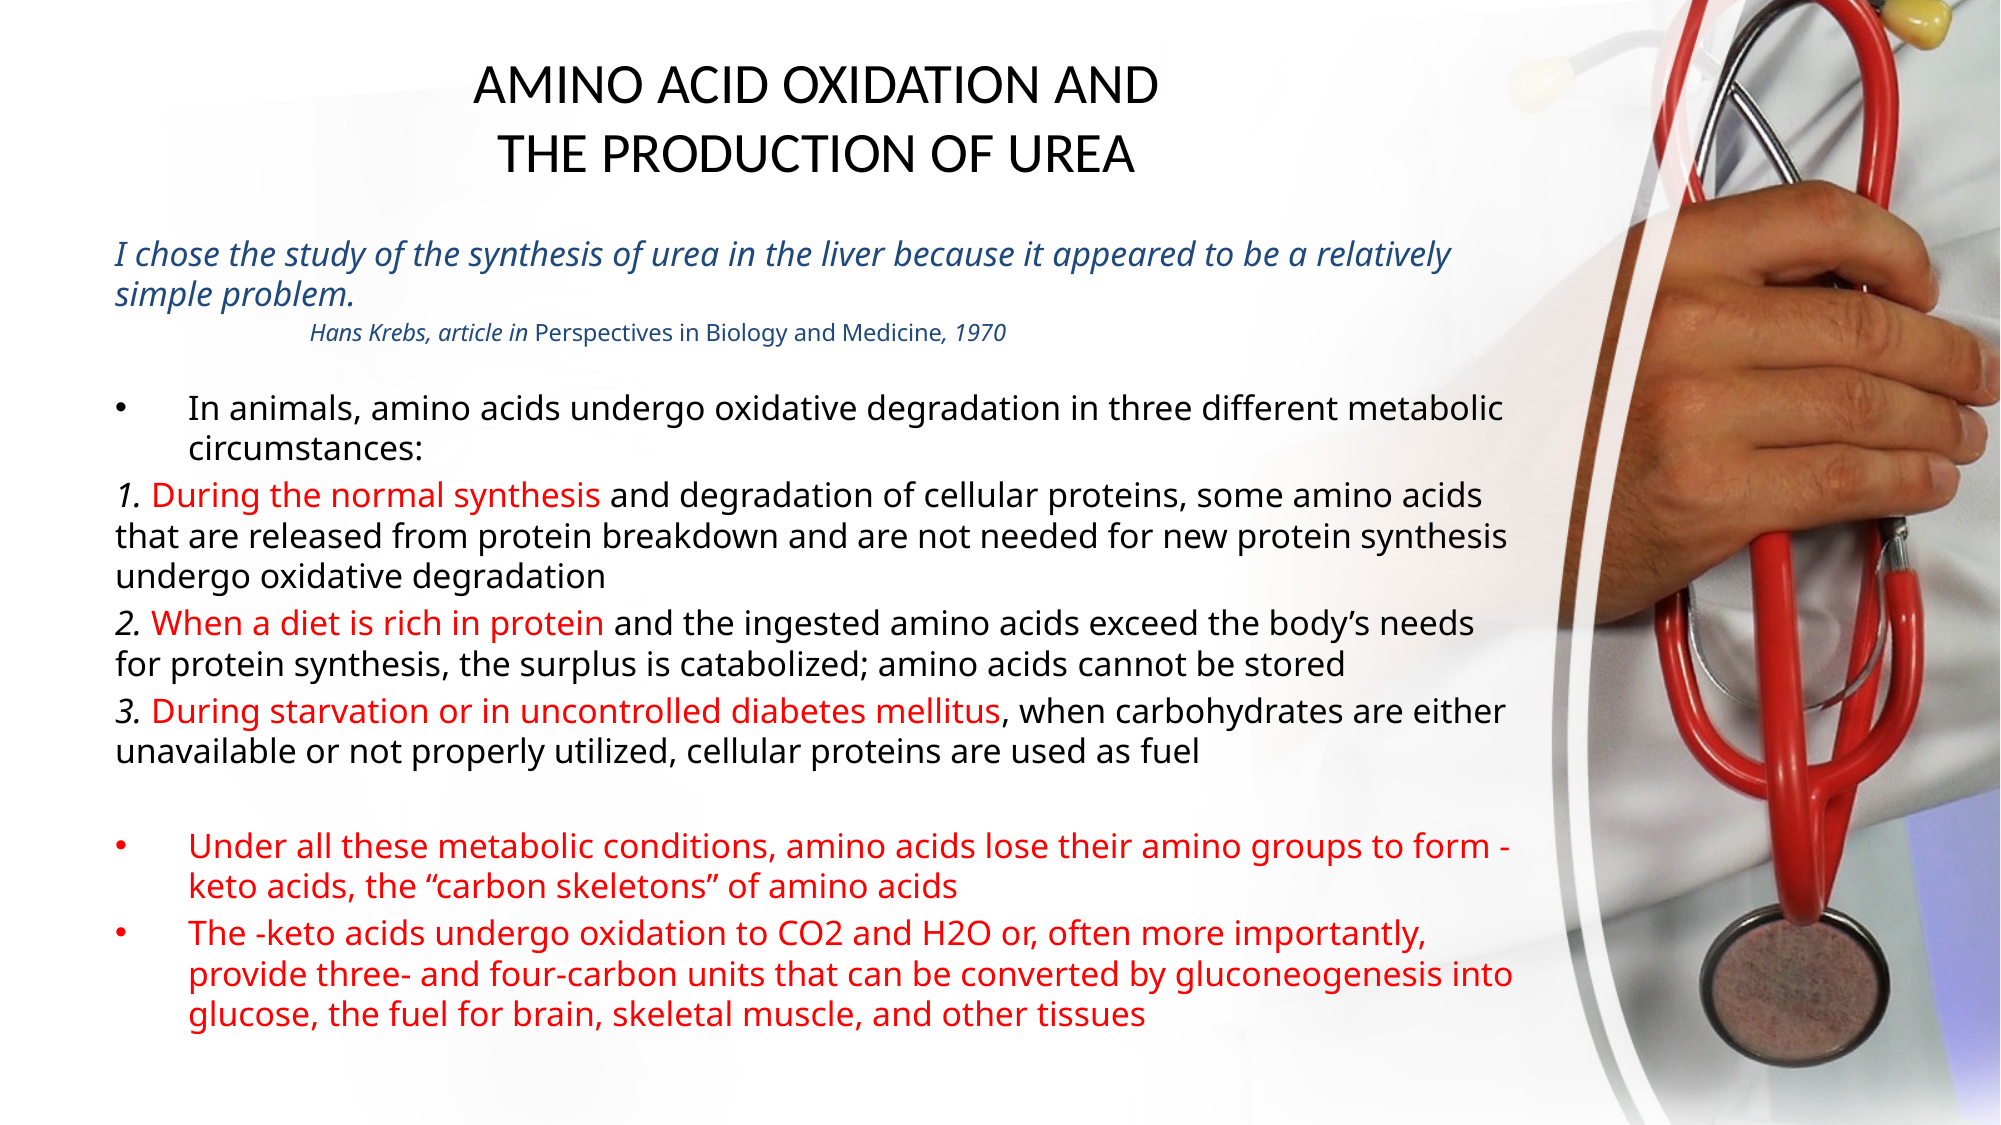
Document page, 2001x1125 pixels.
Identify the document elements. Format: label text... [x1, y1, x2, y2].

picture [0, 0, 2001, 1125]
title AMINO ACID OXIDATION AND THE PRODUCTION OF UREA [96, 38, 1537, 192]
list I chose the study of the synthesis of urea in the liver because it appeared to be a relatively simple problem. Hans Krebs, article in Perspectives in Biology and Medicine, 1970 In animals, amino acids undergo oxidative degradation in three different metabolic circumstances: 1. During the normal synthesis and degradation of cellular proteins, some amino acids that are released from protein breakdown and are not needed for new protein synthesis undergo oxidative degradation 2. When a diet is rich in protein and the ingested amino acids exceed the body’s needs for protein synthesis, the surplus is catabolized; amino acids cannot be stored 3. During starvation or in uncontrolled diabetes mellitus, when carbohydrates are either unavailable or not properly utilized, cellular proteins are used as fuel Under all these metabolic conditions, amino acids lose their amino groups to form -keto acids, the “carbon skeletons” of amino acids The -keto acids undergo oxidation to CO2 and H2O or, often more importantly, provide three- and four-carbon units that can be converted by gluconeogenesis into glucose, the fuel for brain, skeletal muscle, and other tissues [100, 224, 1537, 1043]
